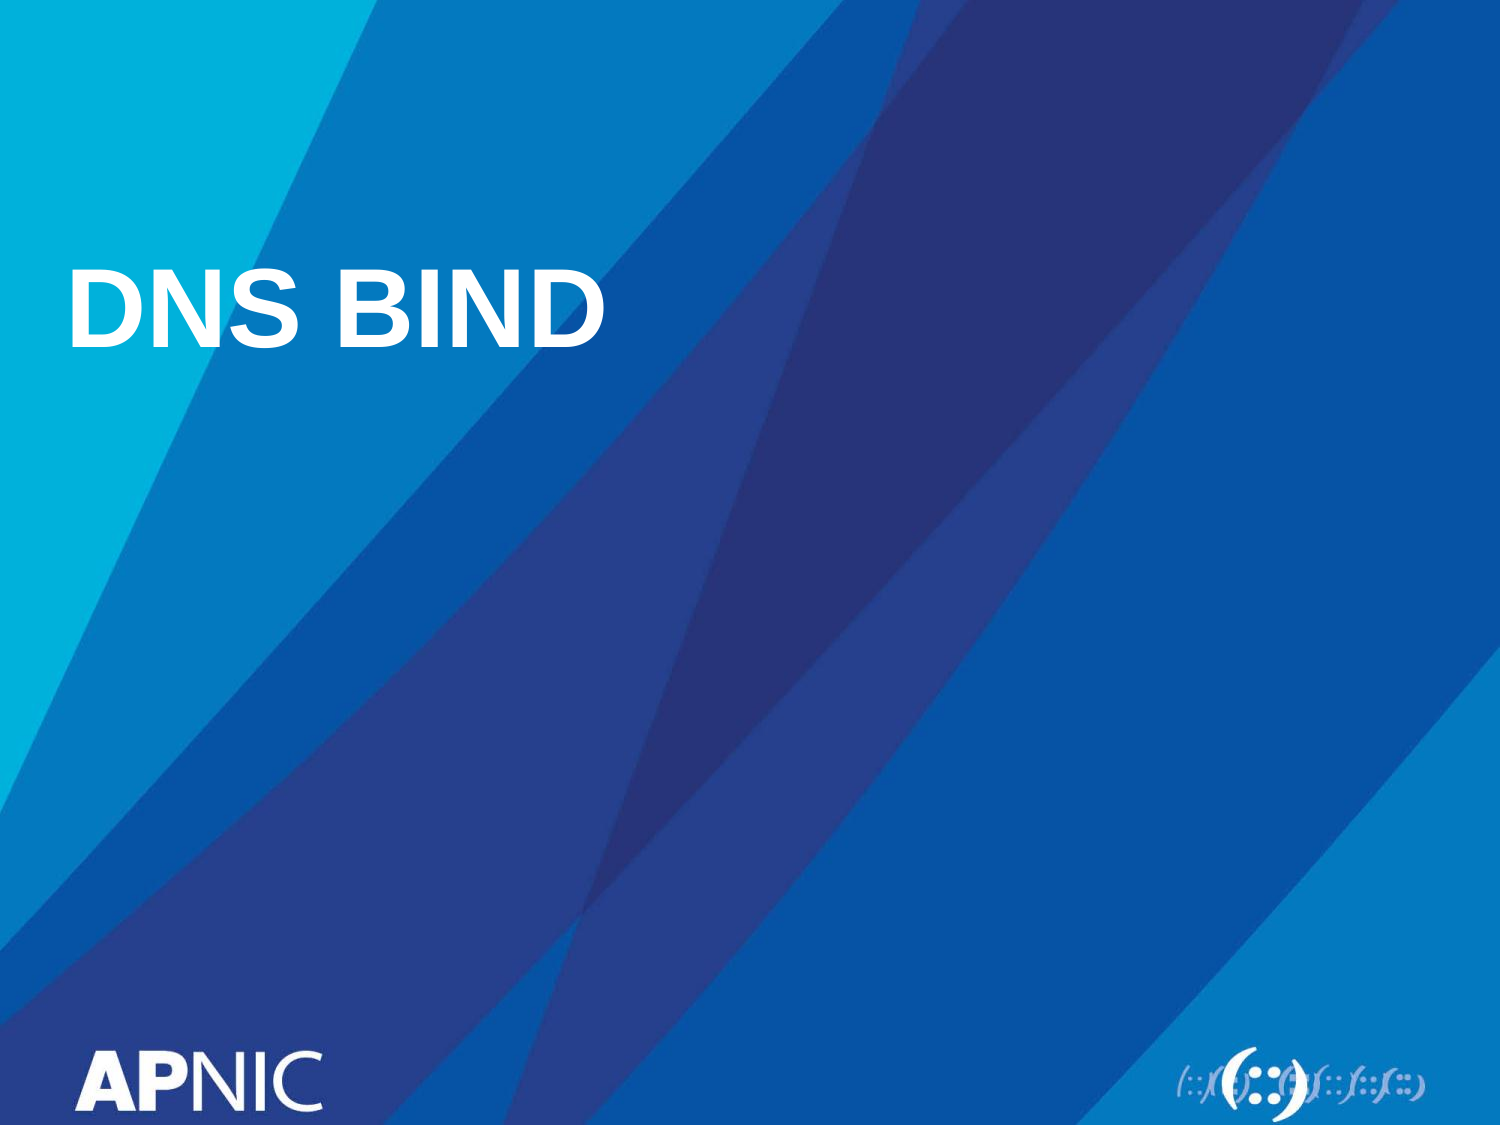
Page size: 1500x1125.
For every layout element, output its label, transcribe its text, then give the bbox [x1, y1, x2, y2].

title DNS BIND [64, 125, 1435, 480]
subtitle [64, 491, 1435, 780]
picture [0, 0, 1500, 1125]
